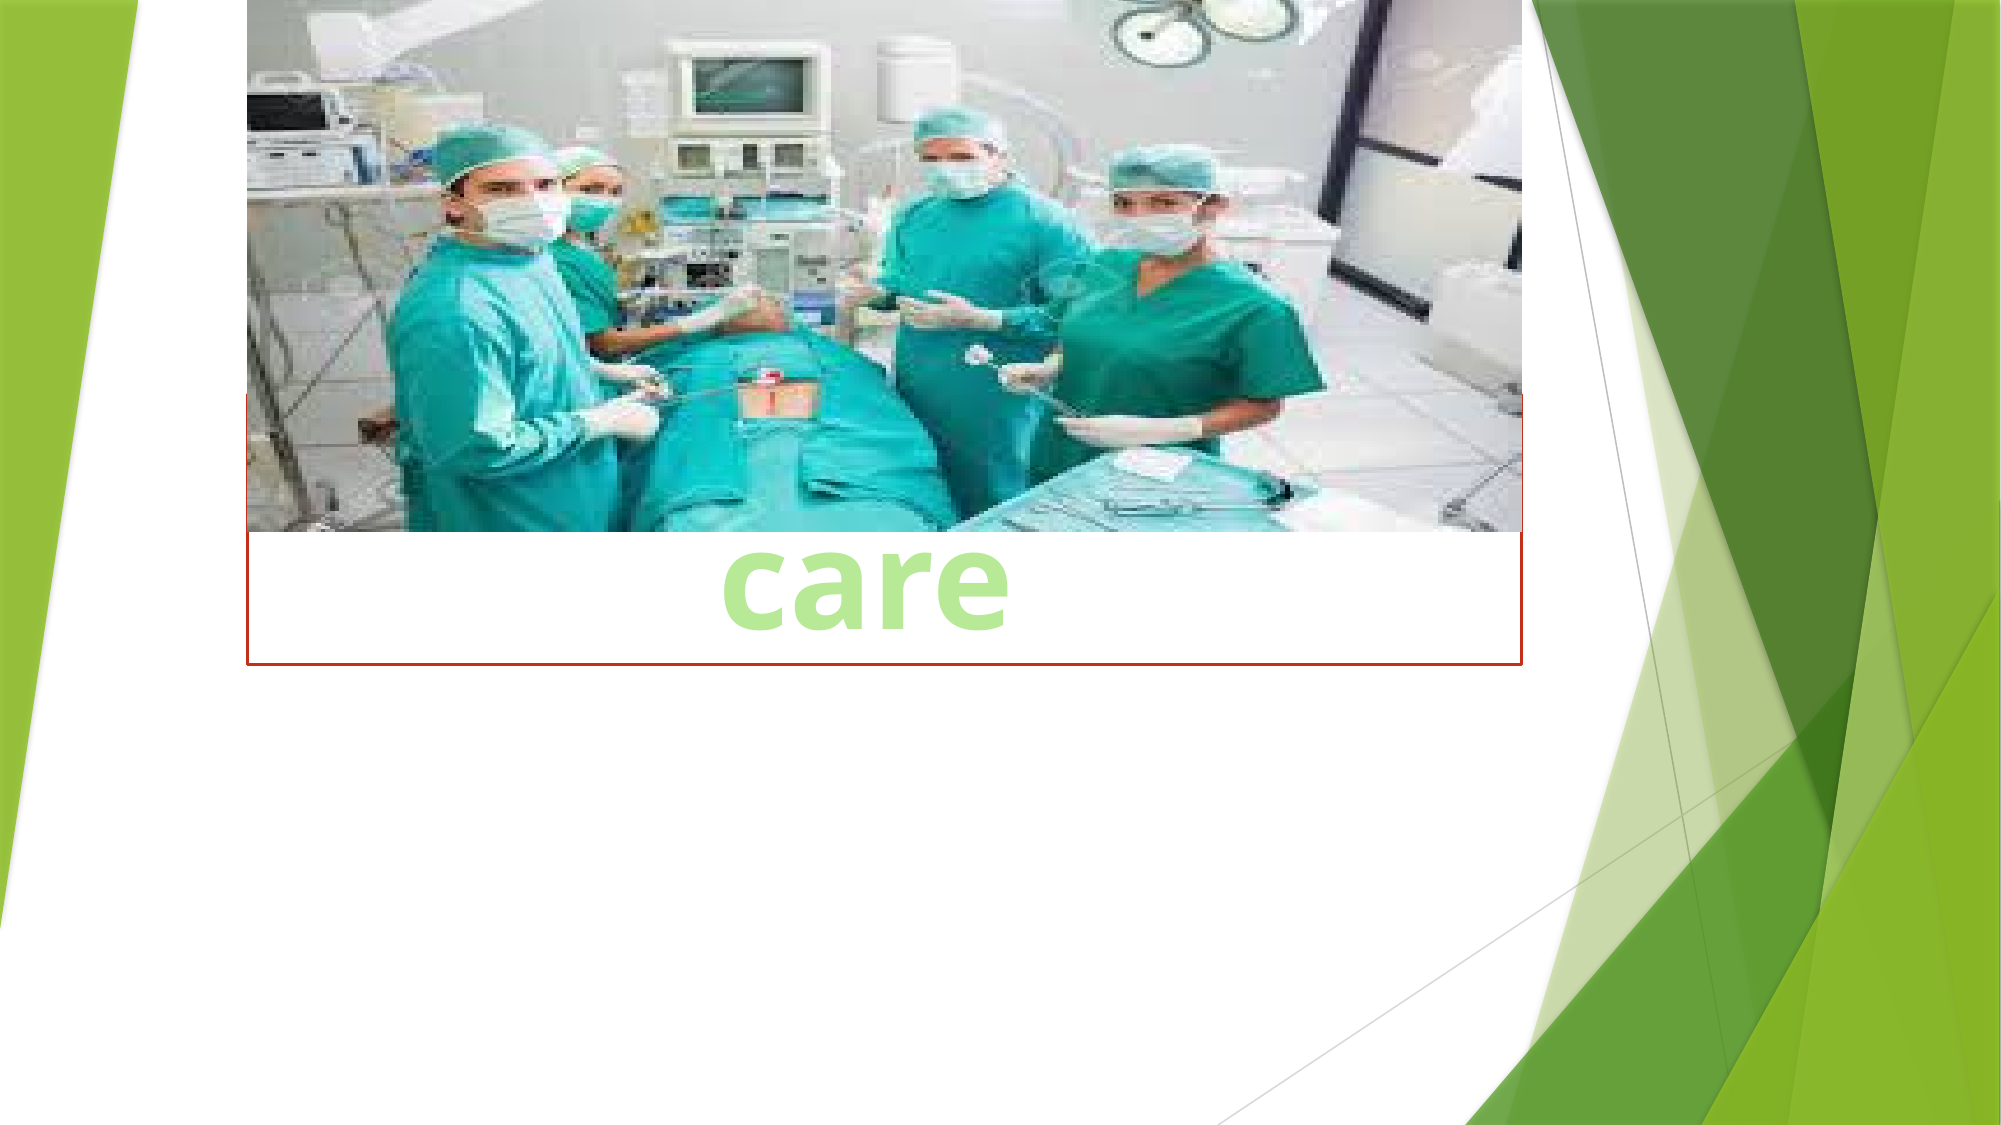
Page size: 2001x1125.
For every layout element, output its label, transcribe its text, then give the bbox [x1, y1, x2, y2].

picture [246, 0, 1522, 533]
title Perioperative care [246, 540, 1523, 666]
